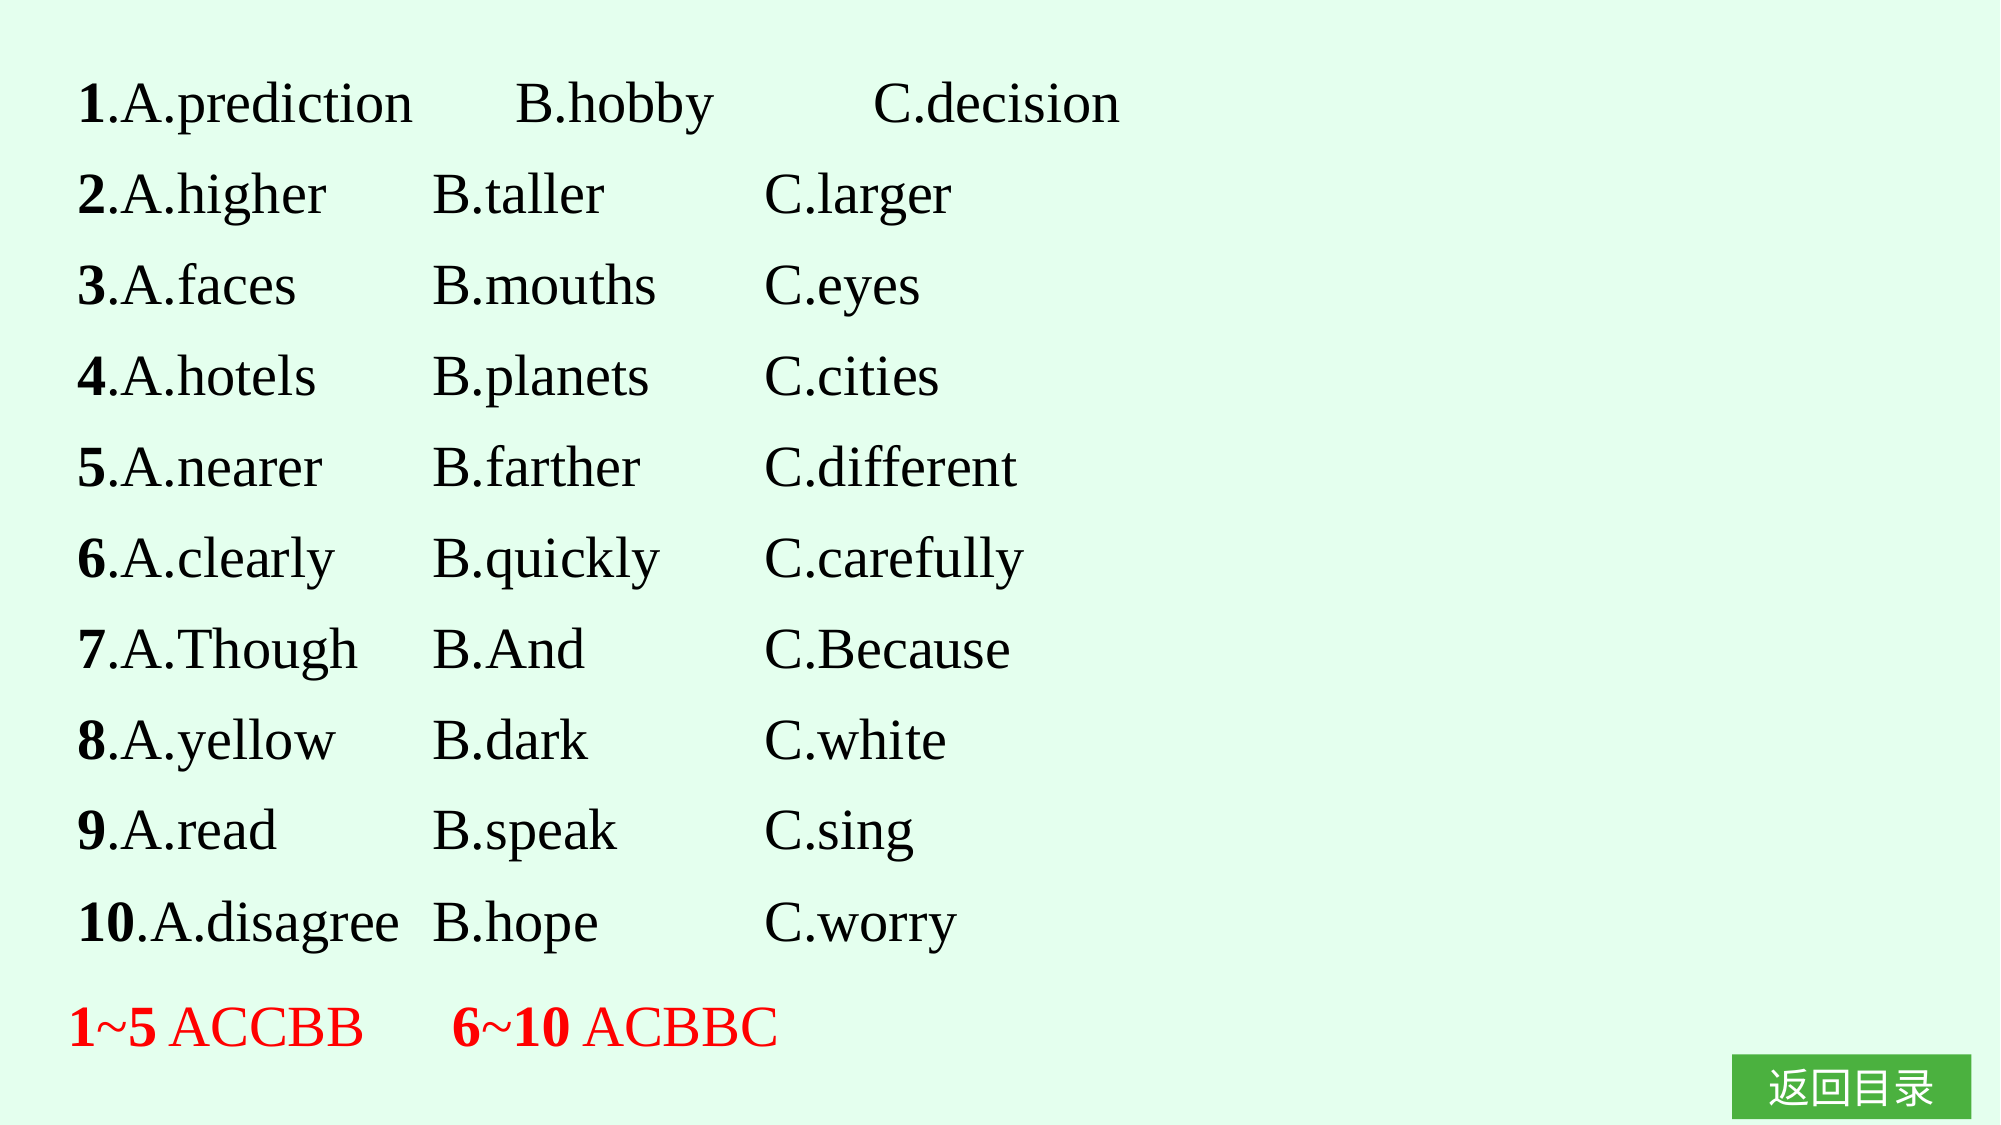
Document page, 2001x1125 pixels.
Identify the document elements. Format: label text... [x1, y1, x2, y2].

text_box 1~5 ACCBB 6~10 ACBBC [52, 959, 809, 1066]
text_box 1.A.prediction B.hobby C.decision 2.A.higher B.taller C.larger 3.A.faces B.mouths C.eyes 4.A.hotels B.planets C.cities 5.A.nearer B.farther C.different 6.A.clearly B.quickly C.carefully 7.A.Though B.And C.Because 8.A.yellow B.dark C.white 9.A.read B.speak C.sing 10.A.disagree B.hope C.worry [62, 35, 1938, 960]
